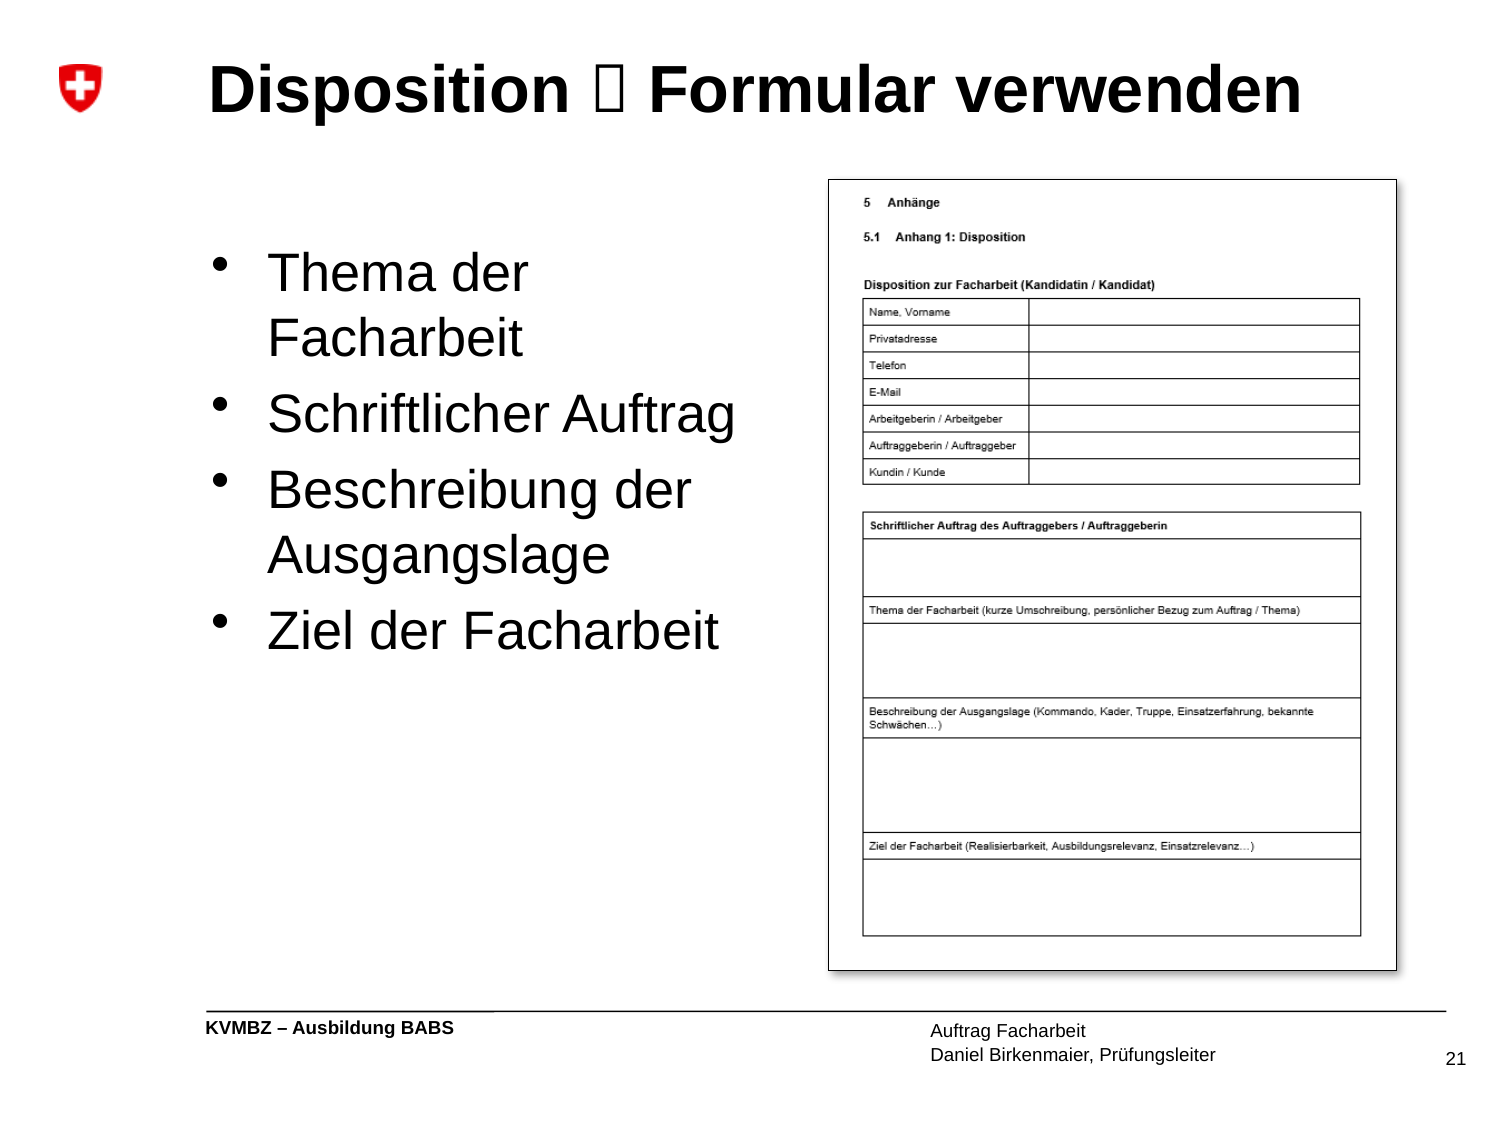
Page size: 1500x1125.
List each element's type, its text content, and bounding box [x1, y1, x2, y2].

list Thema der Facharbeit Schriftlicher Auftrag Beschreibung der Ausgangslage Ziel der Facharbeit [210, 237, 742, 1012]
picture [59, 64, 103, 114]
picture [828, 179, 1397, 971]
footer Daniel Birkenmaier, Prüfungsleiter [915, 1048, 1447, 1071]
title Disposition  Formular verwenden [207, 45, 1433, 209]
slide_number Auftrag Facharbeit [915, 1011, 1447, 1048]
